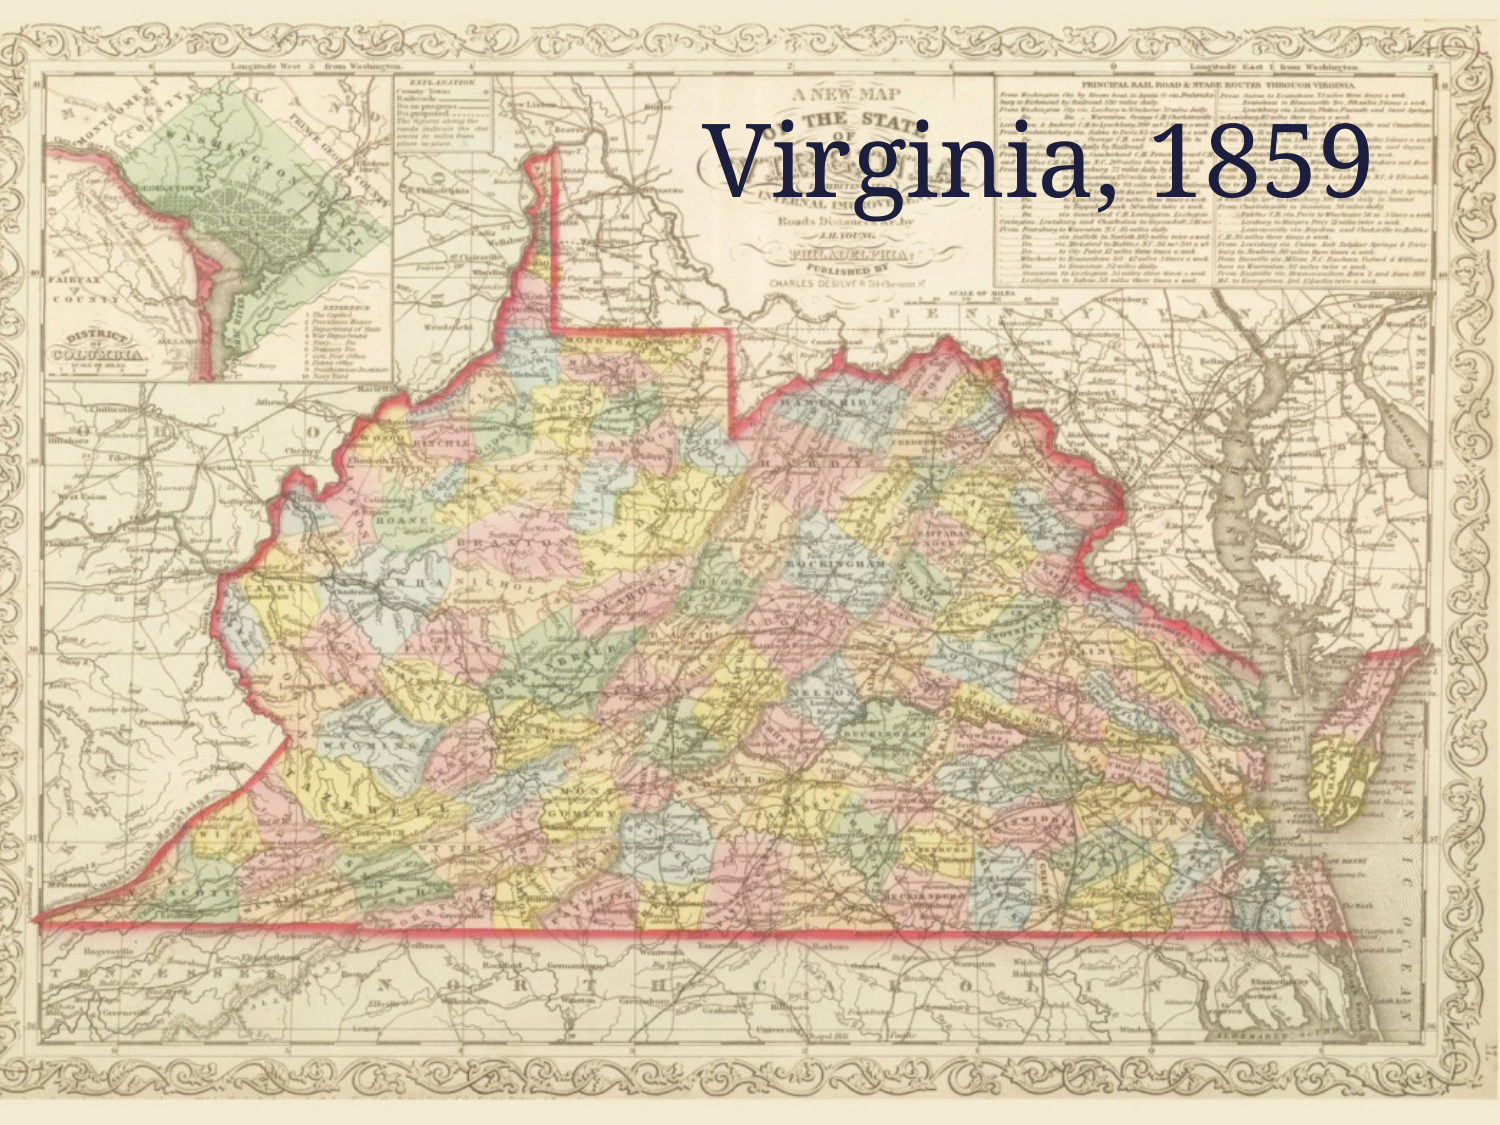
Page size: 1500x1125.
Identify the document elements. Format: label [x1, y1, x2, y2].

list [0, 0, 1500, 1125]
